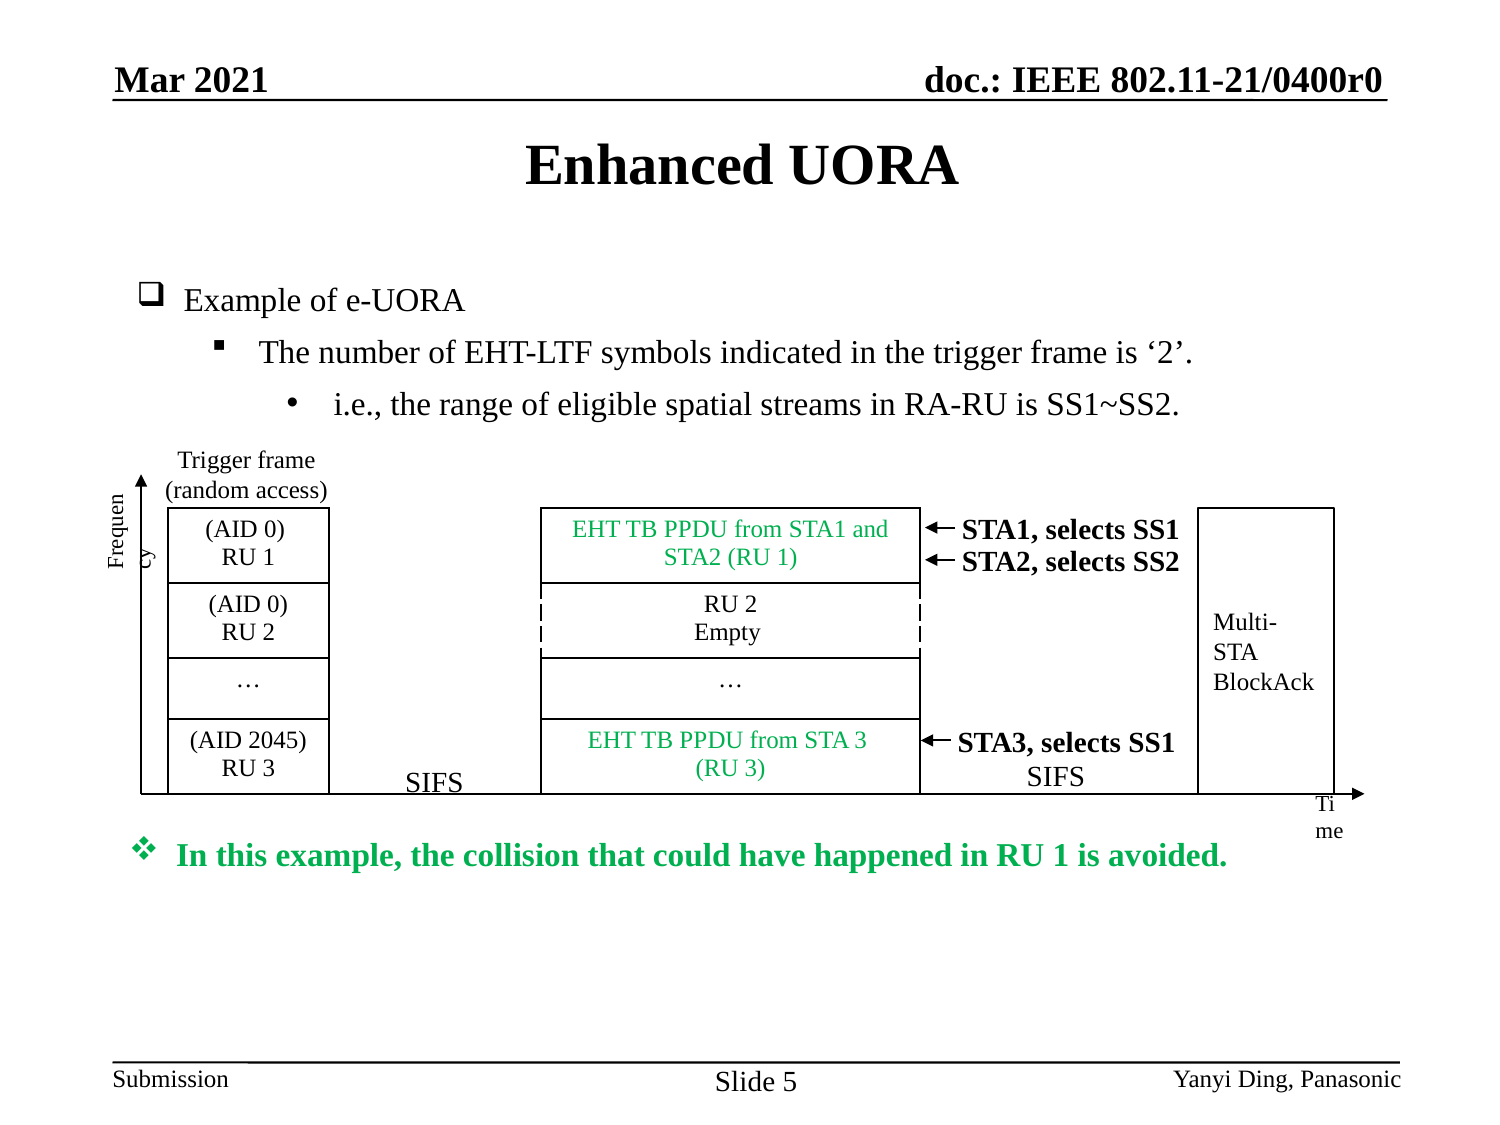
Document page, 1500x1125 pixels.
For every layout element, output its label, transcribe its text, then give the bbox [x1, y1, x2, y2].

slide_number Slide 5 [704, 1061, 808, 1098]
text_box Enhanced UORA [509, 118, 990, 204]
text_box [92, 436, 1365, 839]
footer Yanyi Ding, Panasonic [1170, 1061, 1402, 1093]
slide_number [114, 54, 271, 101]
text_box In this example, the collision that could have happened in RU 1 is avoided. [114, 813, 1402, 880]
text_box Example of e-UORA The number of EHT-LTF symbols indicated in the trigger frame is ‘2’. i.e., the range of eligible spatial streams in RA-RU is SS1~SS2. [121, 258, 1210, 434]
